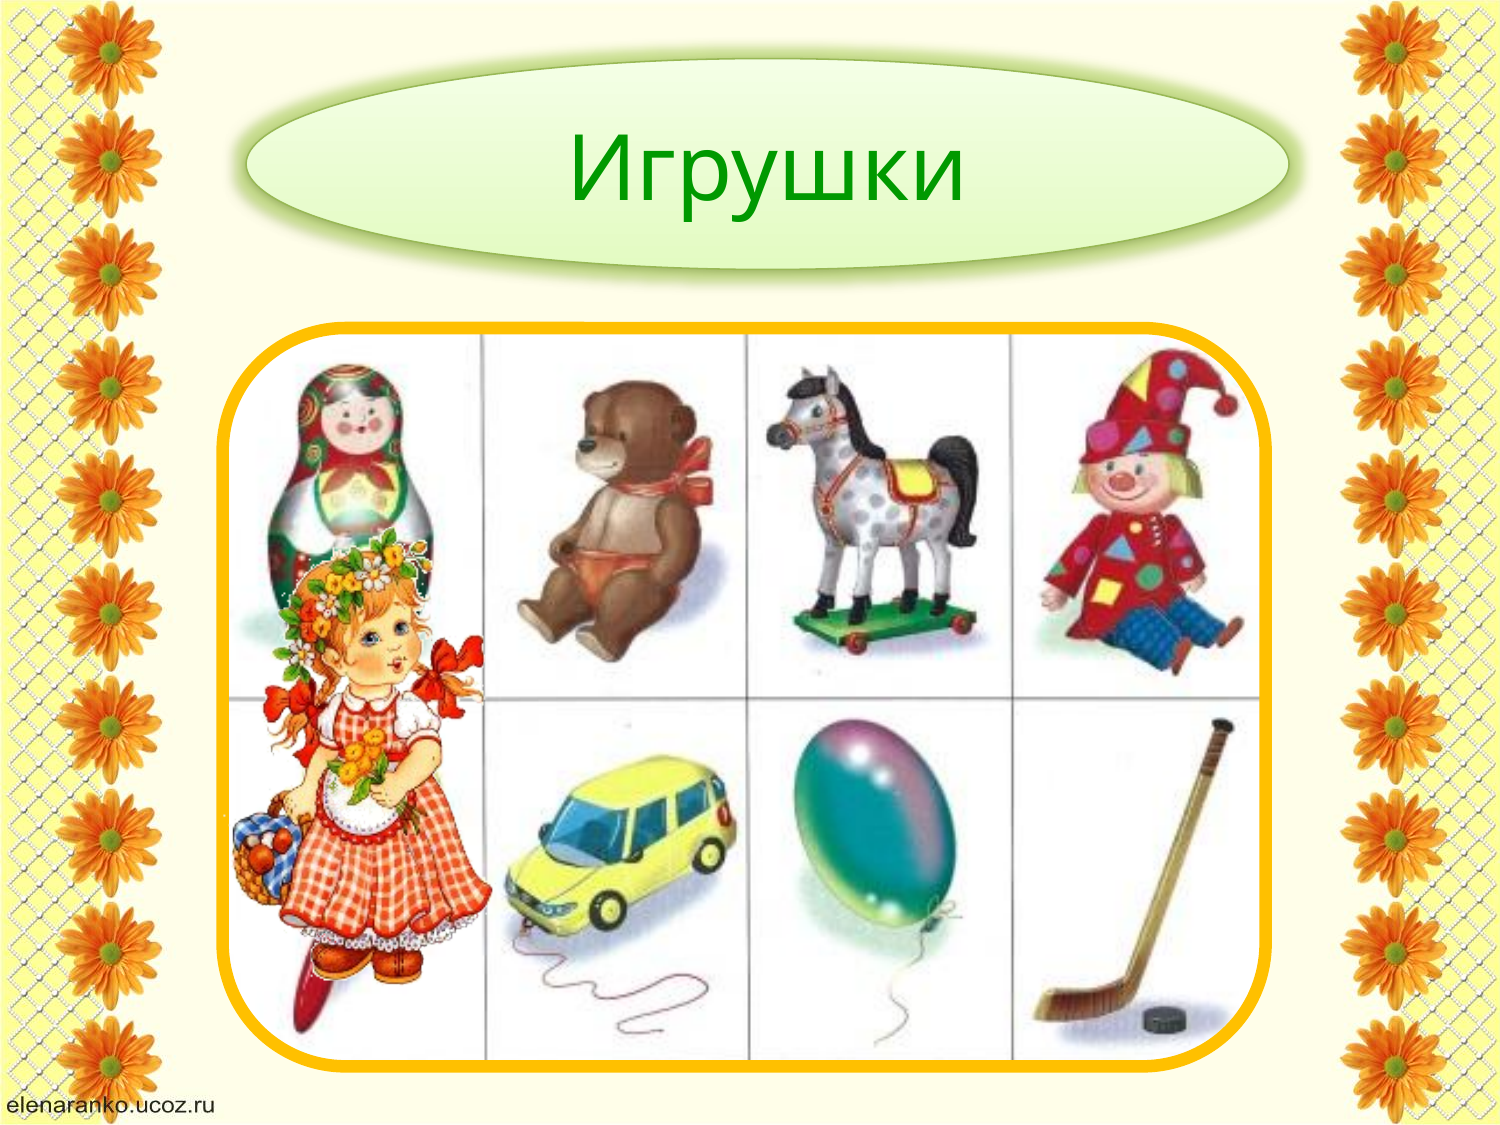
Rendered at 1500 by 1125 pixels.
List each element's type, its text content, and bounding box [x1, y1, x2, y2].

picture [0, 0, 1500, 1125]
text_box Игрушки [245, 57, 1290, 271]
